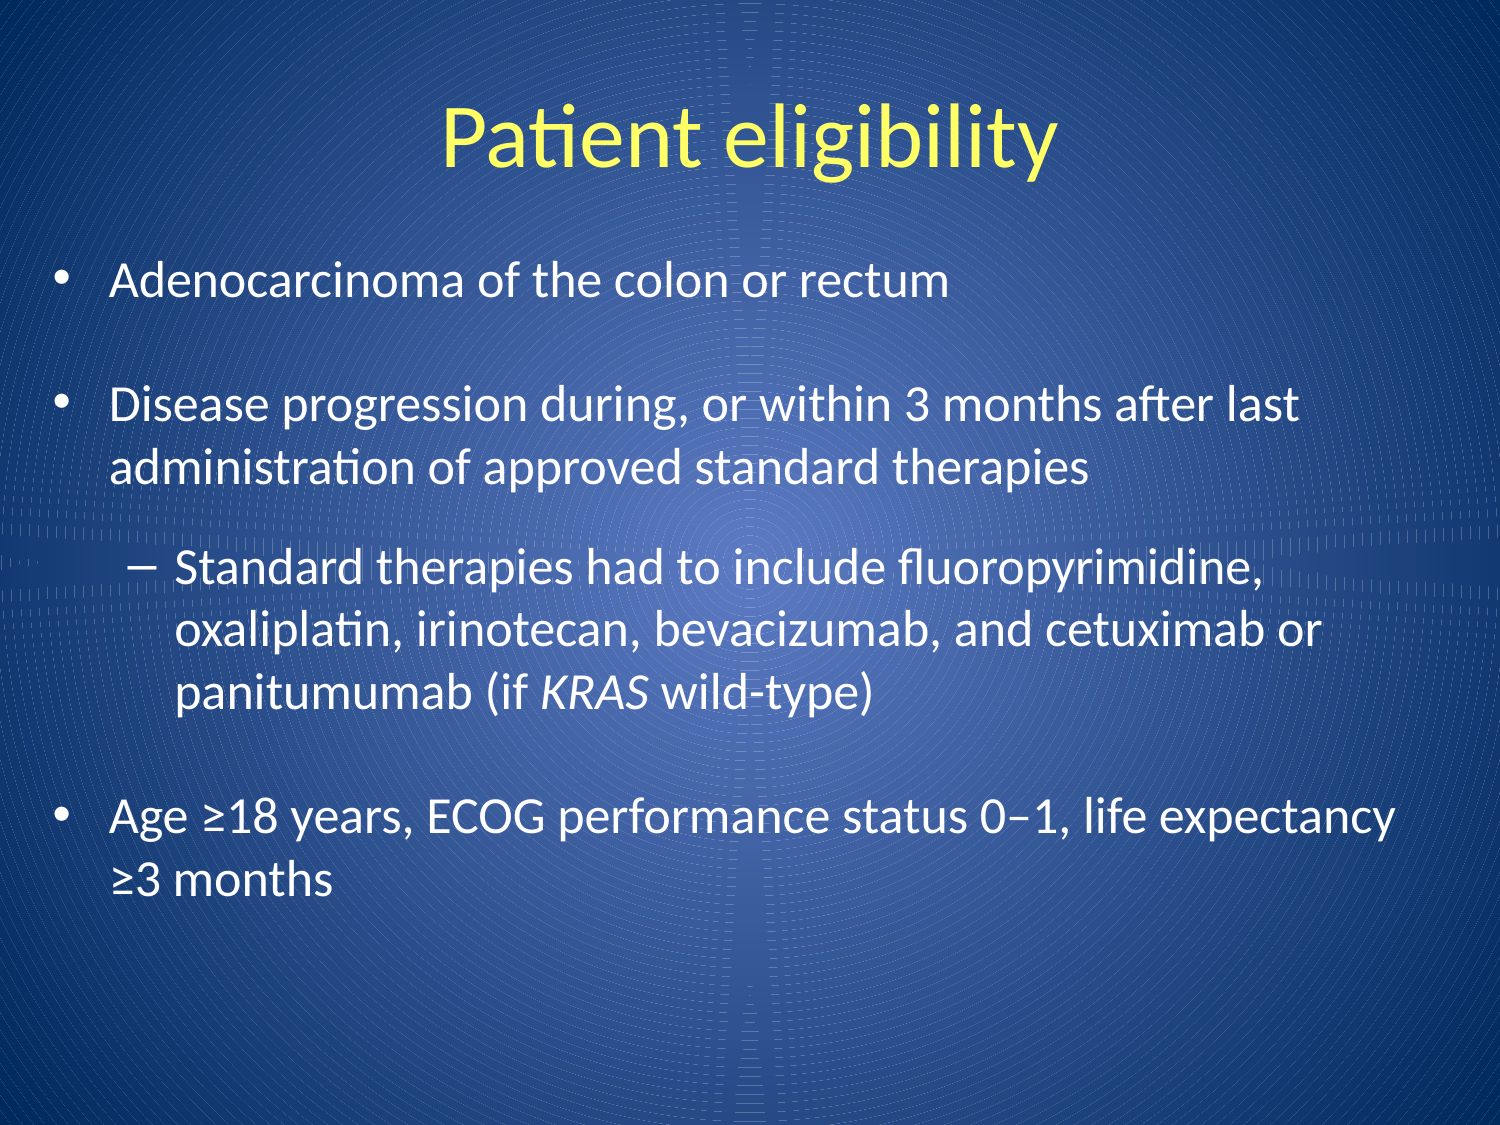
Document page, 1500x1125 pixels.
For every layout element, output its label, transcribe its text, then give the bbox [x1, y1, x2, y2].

title Patient eligibility [75, 37, 1425, 225]
list Adenocarcinoma of the colon or rectum Disease progression during, or within 3 months after last administration of approved standard therapies Standard therapies had to include fluoropyrimidine, oxaliplatin, irinotecan, bevacizumab, and cetuximab or panitumumab (if KRAS wild-type) Age ≥18 years, ECOG performance status 0–1, life expectancy ≥3 months [37, 237, 1413, 1005]
